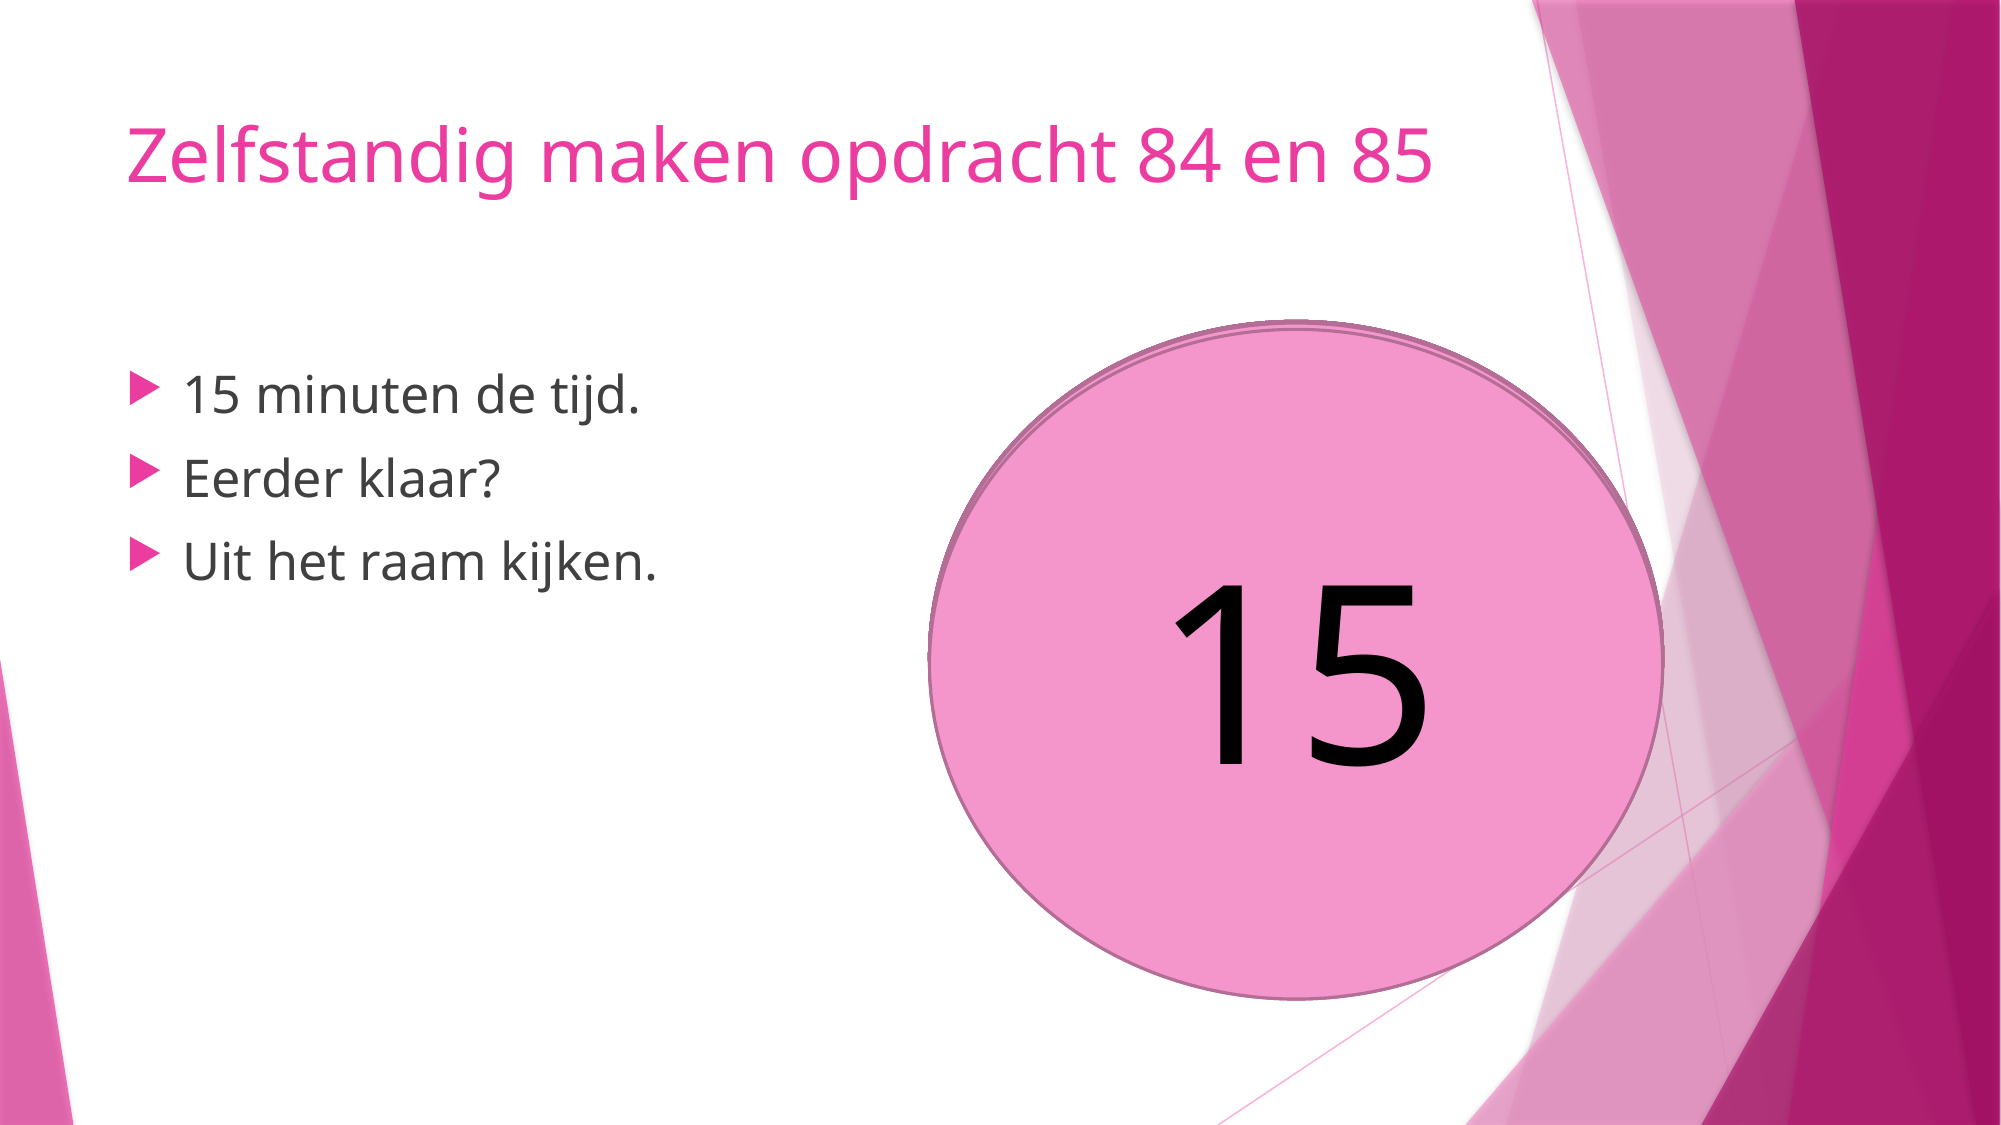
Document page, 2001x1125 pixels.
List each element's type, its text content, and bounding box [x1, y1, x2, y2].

text_box 14 [930, 321, 1662, 621]
text_box 15 [927, 327, 1665, 1001]
list 15 minuten de tijd. Eerder klaar? Uit het raam kijken. [111, 354, 831, 962]
title Zelfstandig maken opdracht 84 en 85 [111, 99, 1522, 317]
